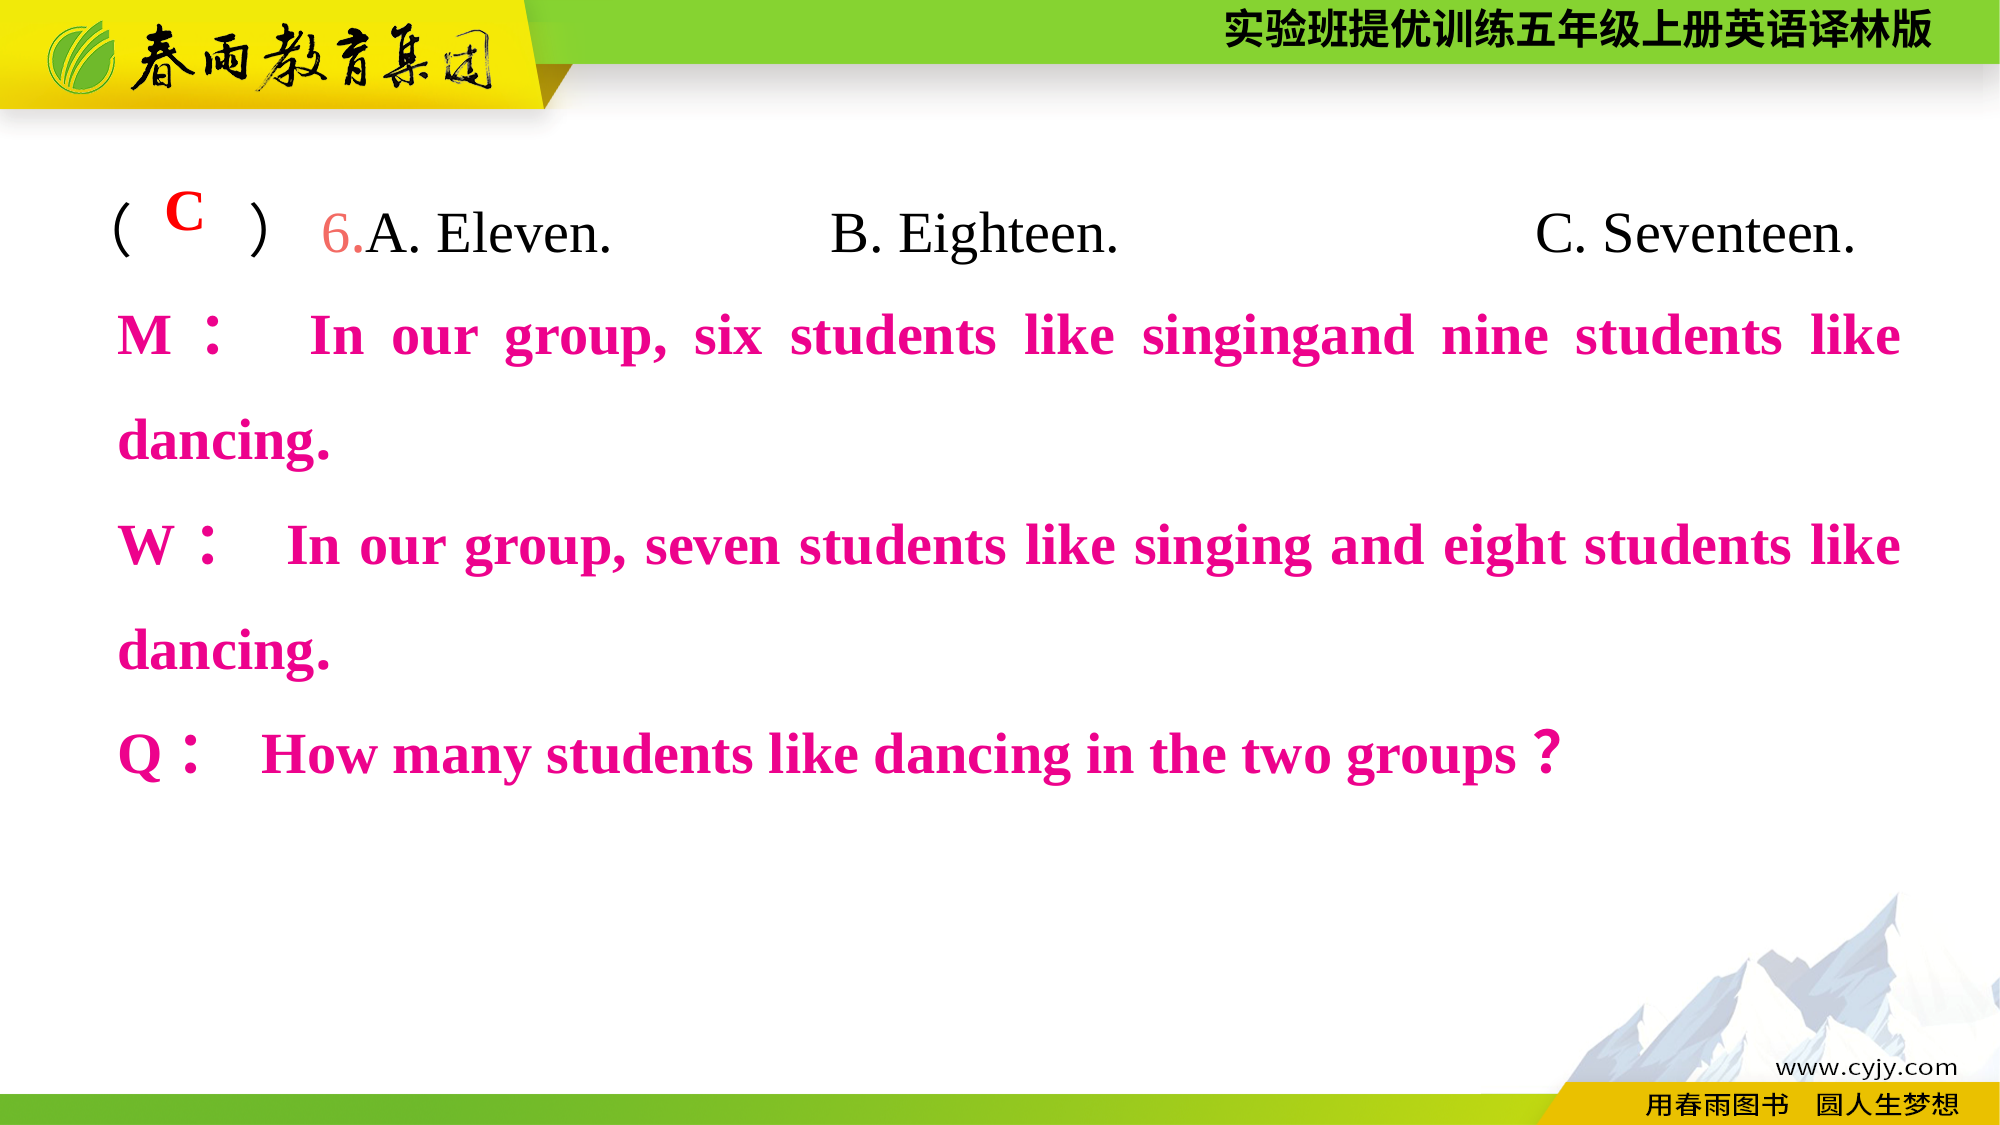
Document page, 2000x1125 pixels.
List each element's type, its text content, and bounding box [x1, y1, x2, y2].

text_box M： In our group, six students like singingand nine students like dancing. W： In our group, seven students like singing and eight students like dancing. Q： How many students like dancing in the two groups？ [102, 253, 1919, 794]
list （ ）6.A. Eleven. B. Eighteen. C. Seventeen. [59, 151, 1944, 268]
text_box C [149, 164, 222, 249]
picture [0, 0, 2000, 1125]
